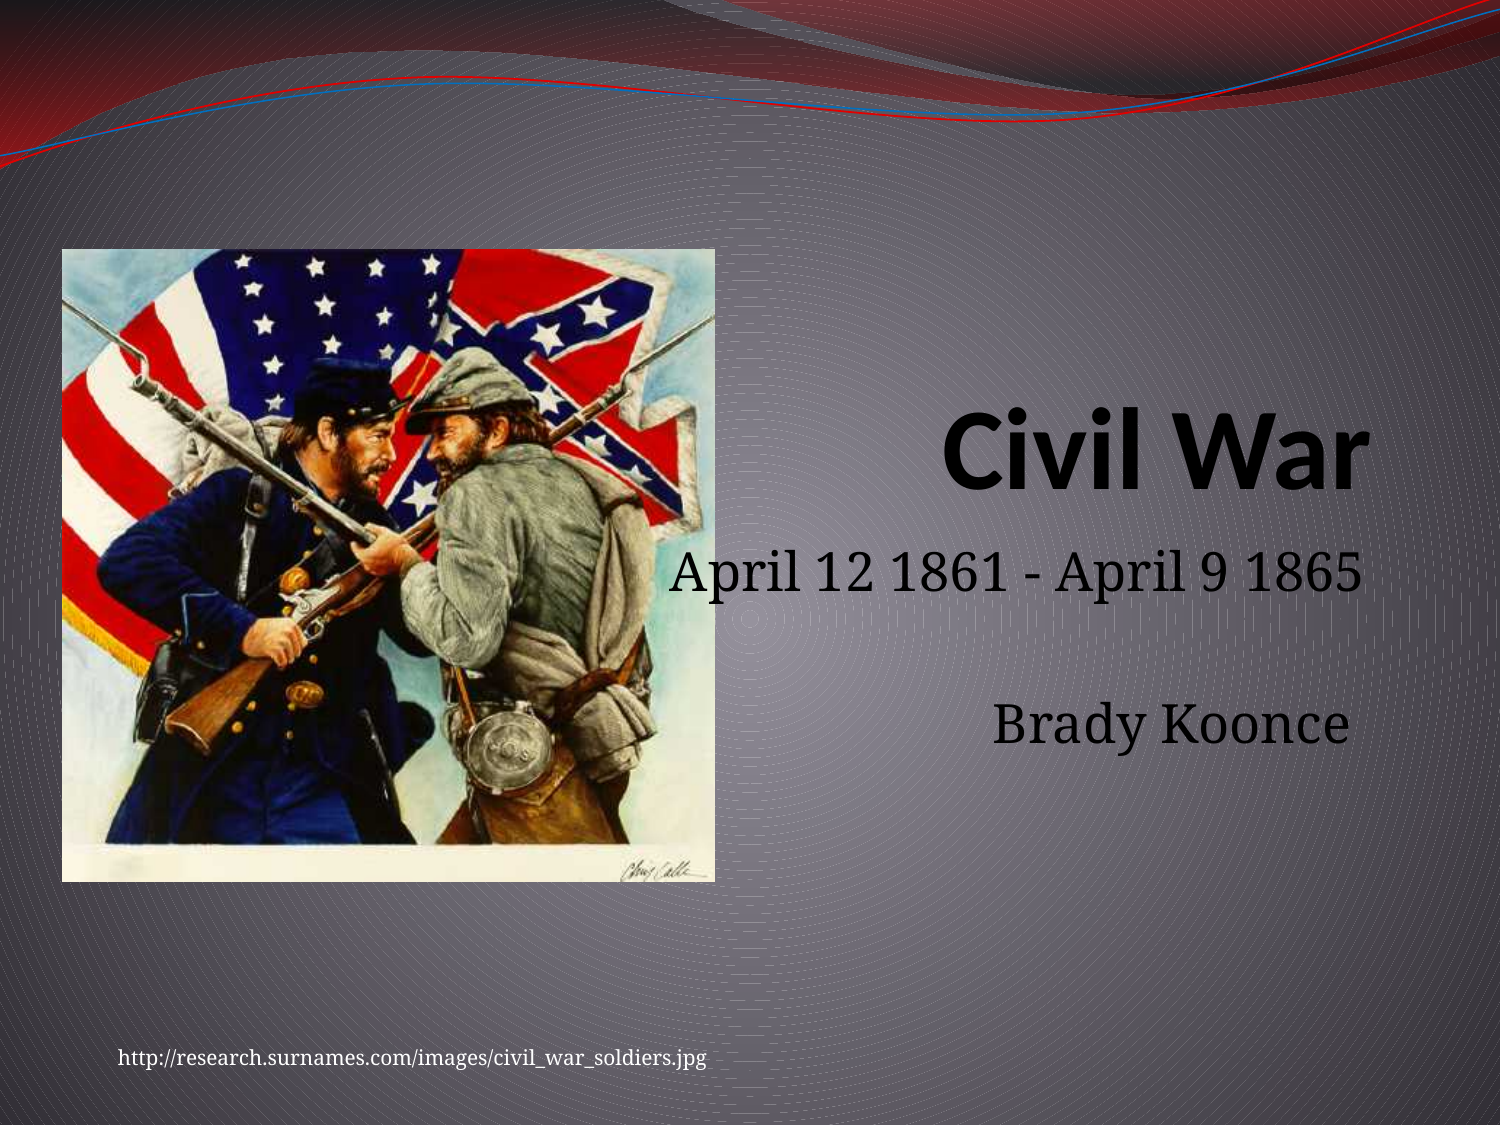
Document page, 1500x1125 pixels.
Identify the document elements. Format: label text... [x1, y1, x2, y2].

subtitle April 12 1861 - April 9 1865 Brady Koonce [722, 529, 1376, 818]
title Civil War [87, 212, 1376, 513]
title Weapons: Cannons [716, 253, 721, 513]
text_box http://research.surnames.com/images/civil_war_soldiers.jpg [37, 1037, 788, 1078]
picture [62, 249, 716, 883]
